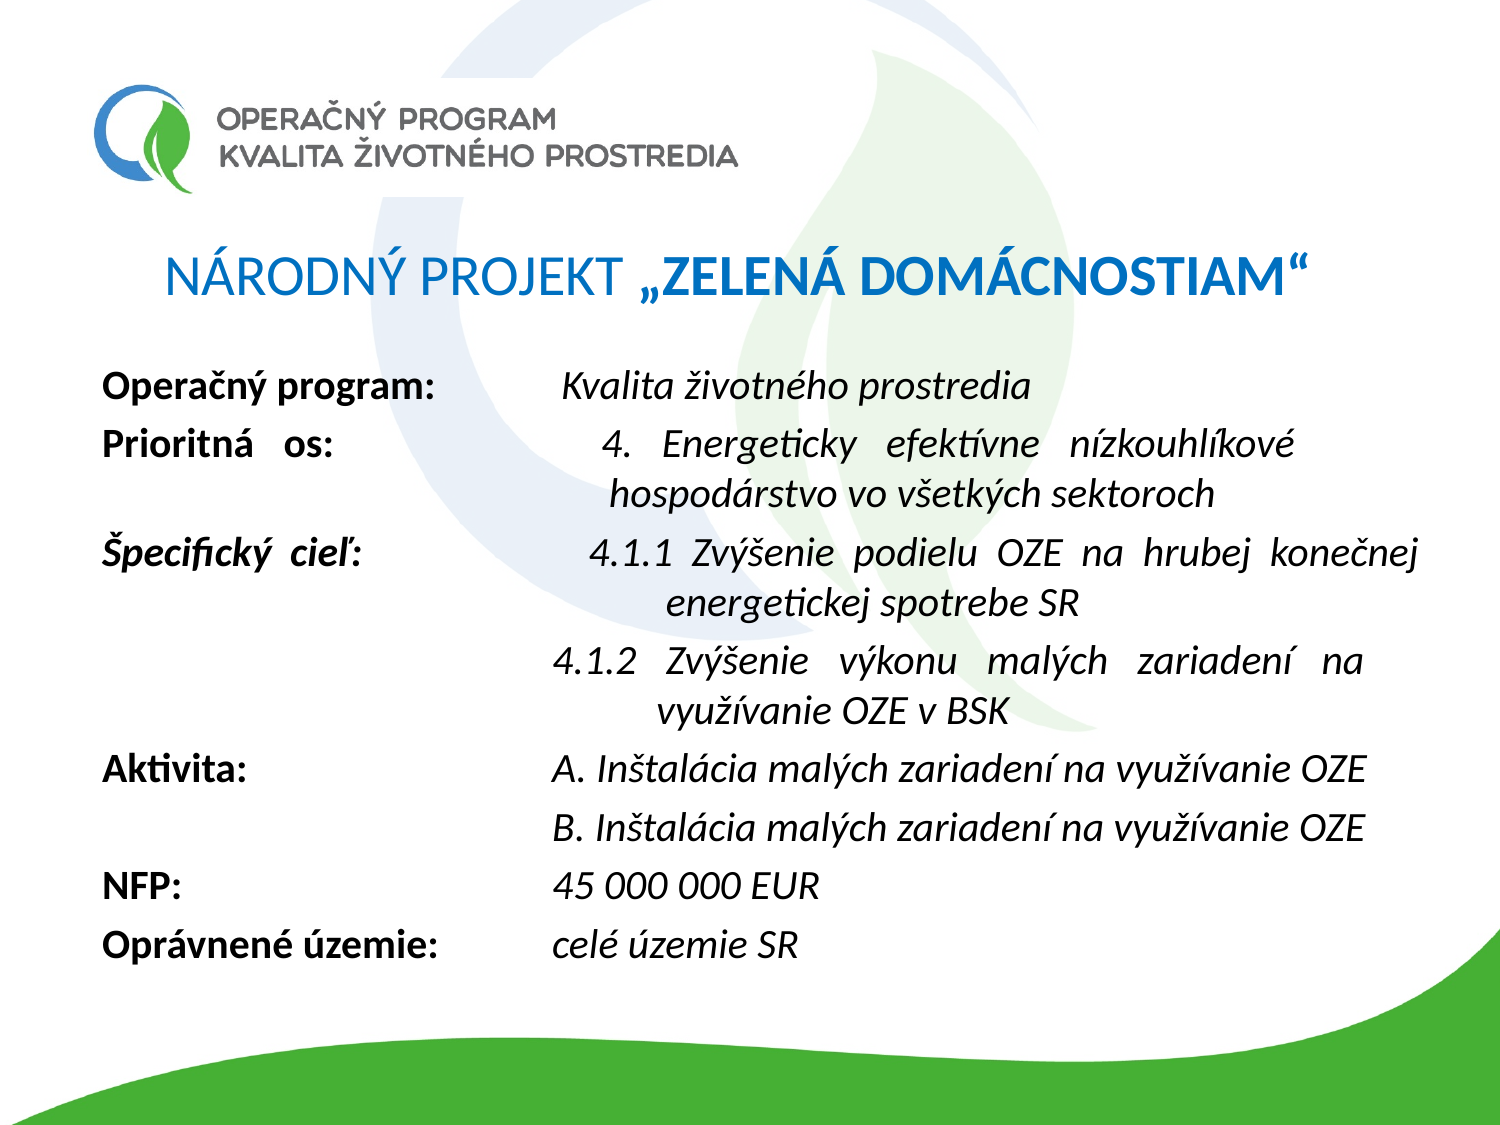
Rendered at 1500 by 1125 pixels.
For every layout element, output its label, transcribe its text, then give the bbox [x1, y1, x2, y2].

picture [86, 0, 1156, 759]
title NÁRODNÝ PROJEKT „ZELENÁ DOMÁCNOSTIAM“ [100, 205, 315, 348]
title NÁRODNÝ PROJEKT „ZELENÁ DOMÁCNOSTIAM“ [1161, 196, 1376, 348]
subtitle Operačný program: Kvalita životného prostredia Prioritná os: 4. Energeticky efektívne nízkouhlíkové hospodárstvo vo všetkých sektoroch Špecifický cieľ: 4.1.1 Zvýšenie podielu OZE na hrubej konečnej energetickej spotrebe SR 4.1.2 Zvýšenie výkonu malých zariadení na využívanie OZE v BSK Aktivita: A. Inštalácia malých zariadení na využívanie OZE B. Inštalácia malých zariadení na využívanie OZE NFP: 45 000 000 EUR Oprávnené územie: celé územie SR [87, 349, 1436, 887]
picture [0, 888, 1500, 1125]
